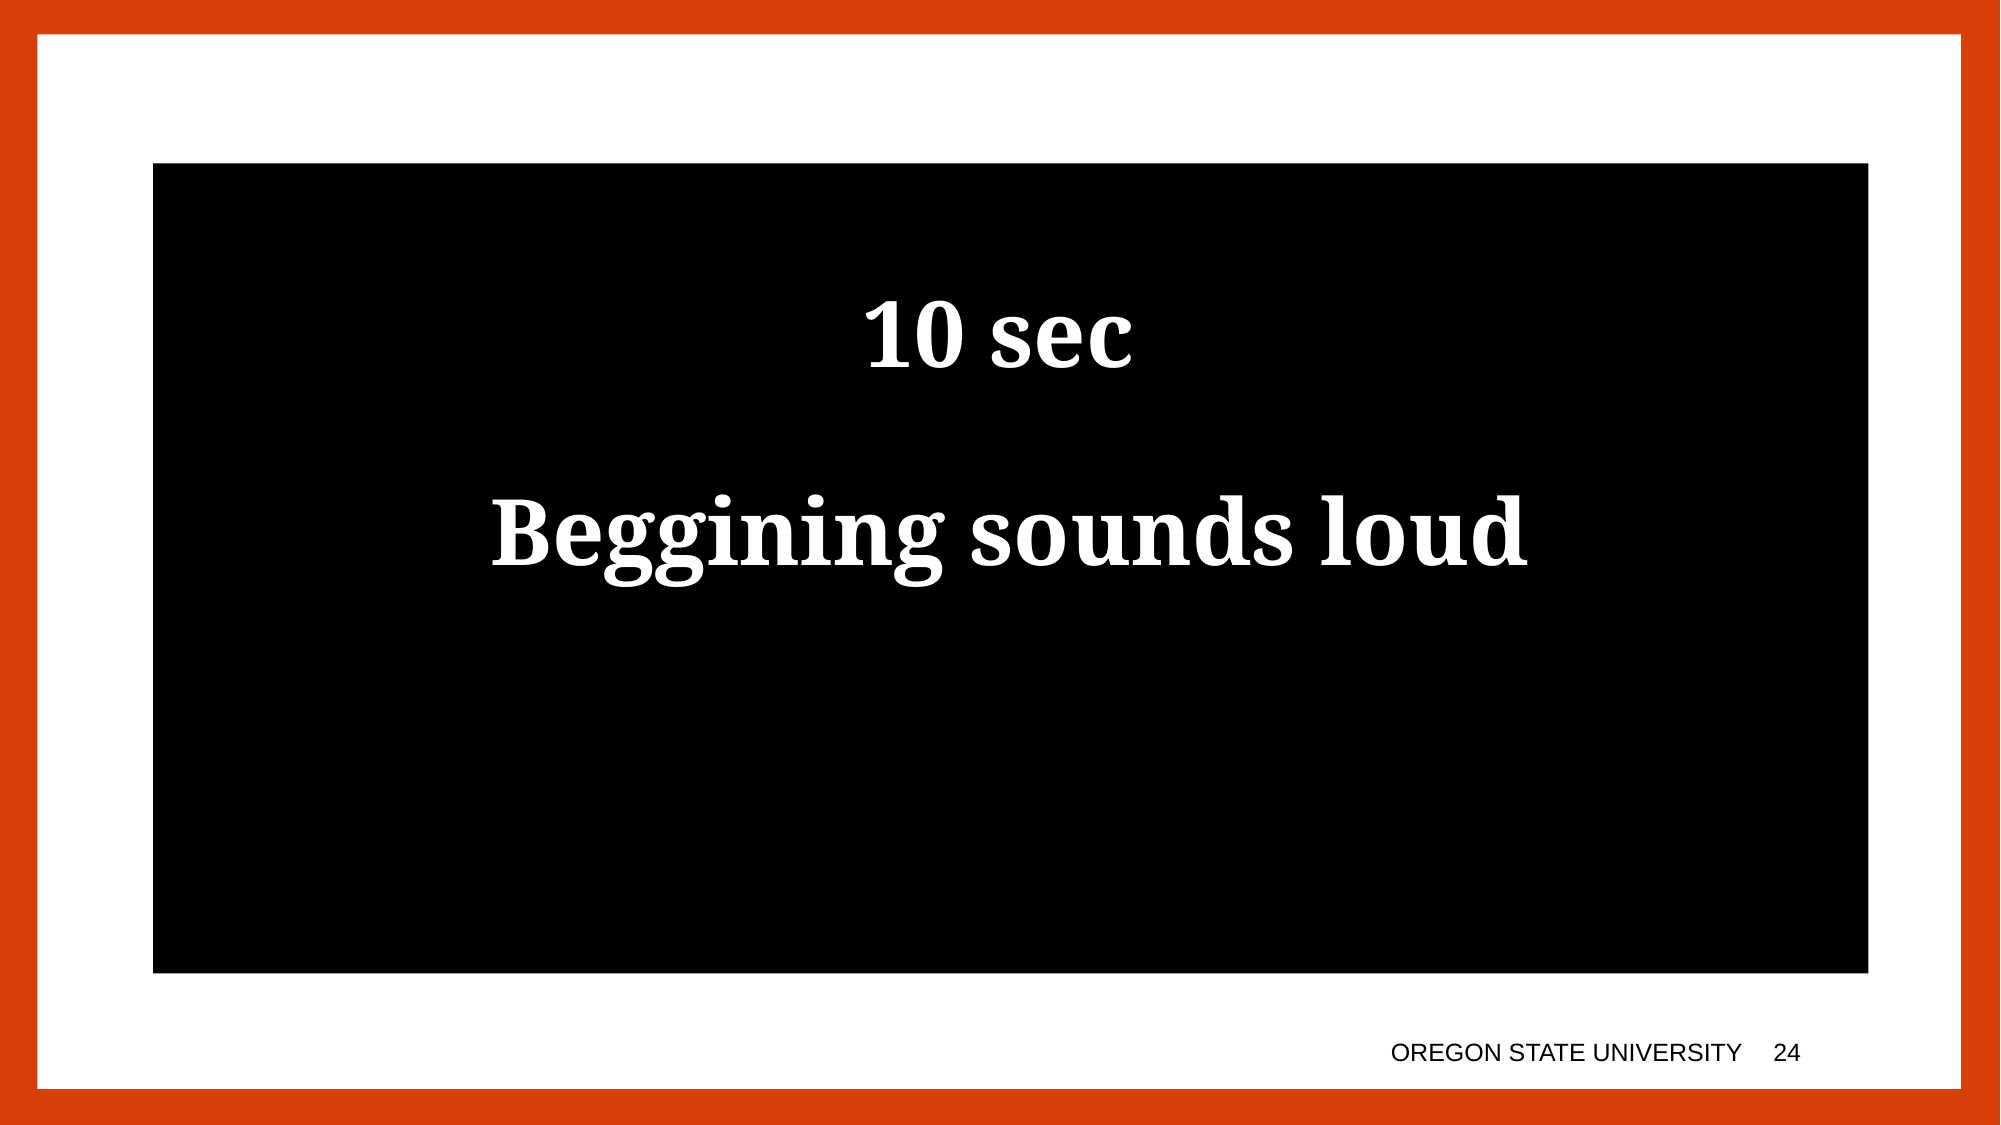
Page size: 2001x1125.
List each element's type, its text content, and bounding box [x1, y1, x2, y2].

footer OREGON STATE UNIVERSITY [662, 1021, 1758, 1082]
slide_number 23 [1758, 1021, 1863, 1082]
text_box 10 sec Beggining sounds loud [153, 163, 1869, 974]
